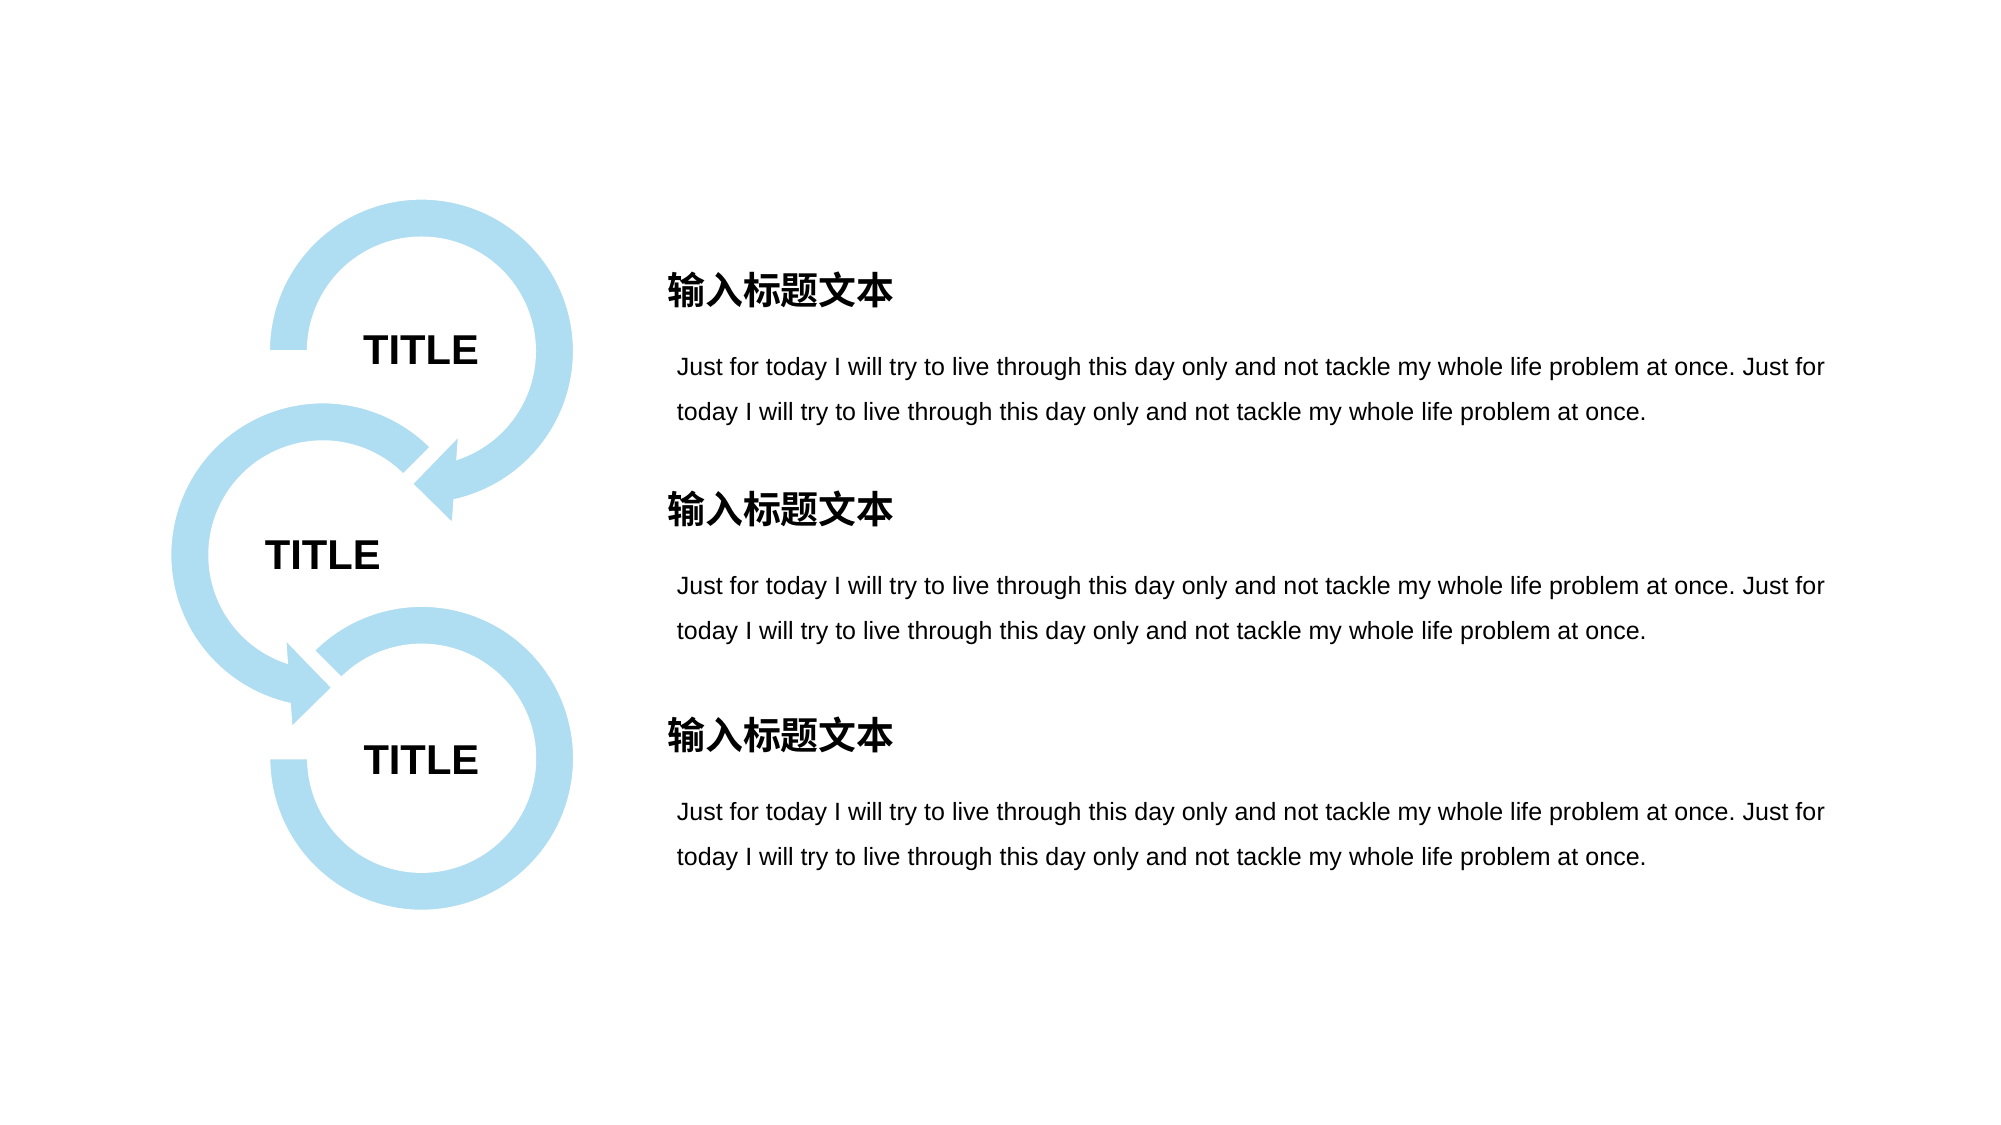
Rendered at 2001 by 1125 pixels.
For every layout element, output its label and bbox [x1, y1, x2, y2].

text_box [652, 478, 1850, 663]
text_box [652, 704, 1850, 889]
text_box [652, 258, 1850, 444]
text_box [145, 173, 599, 911]
